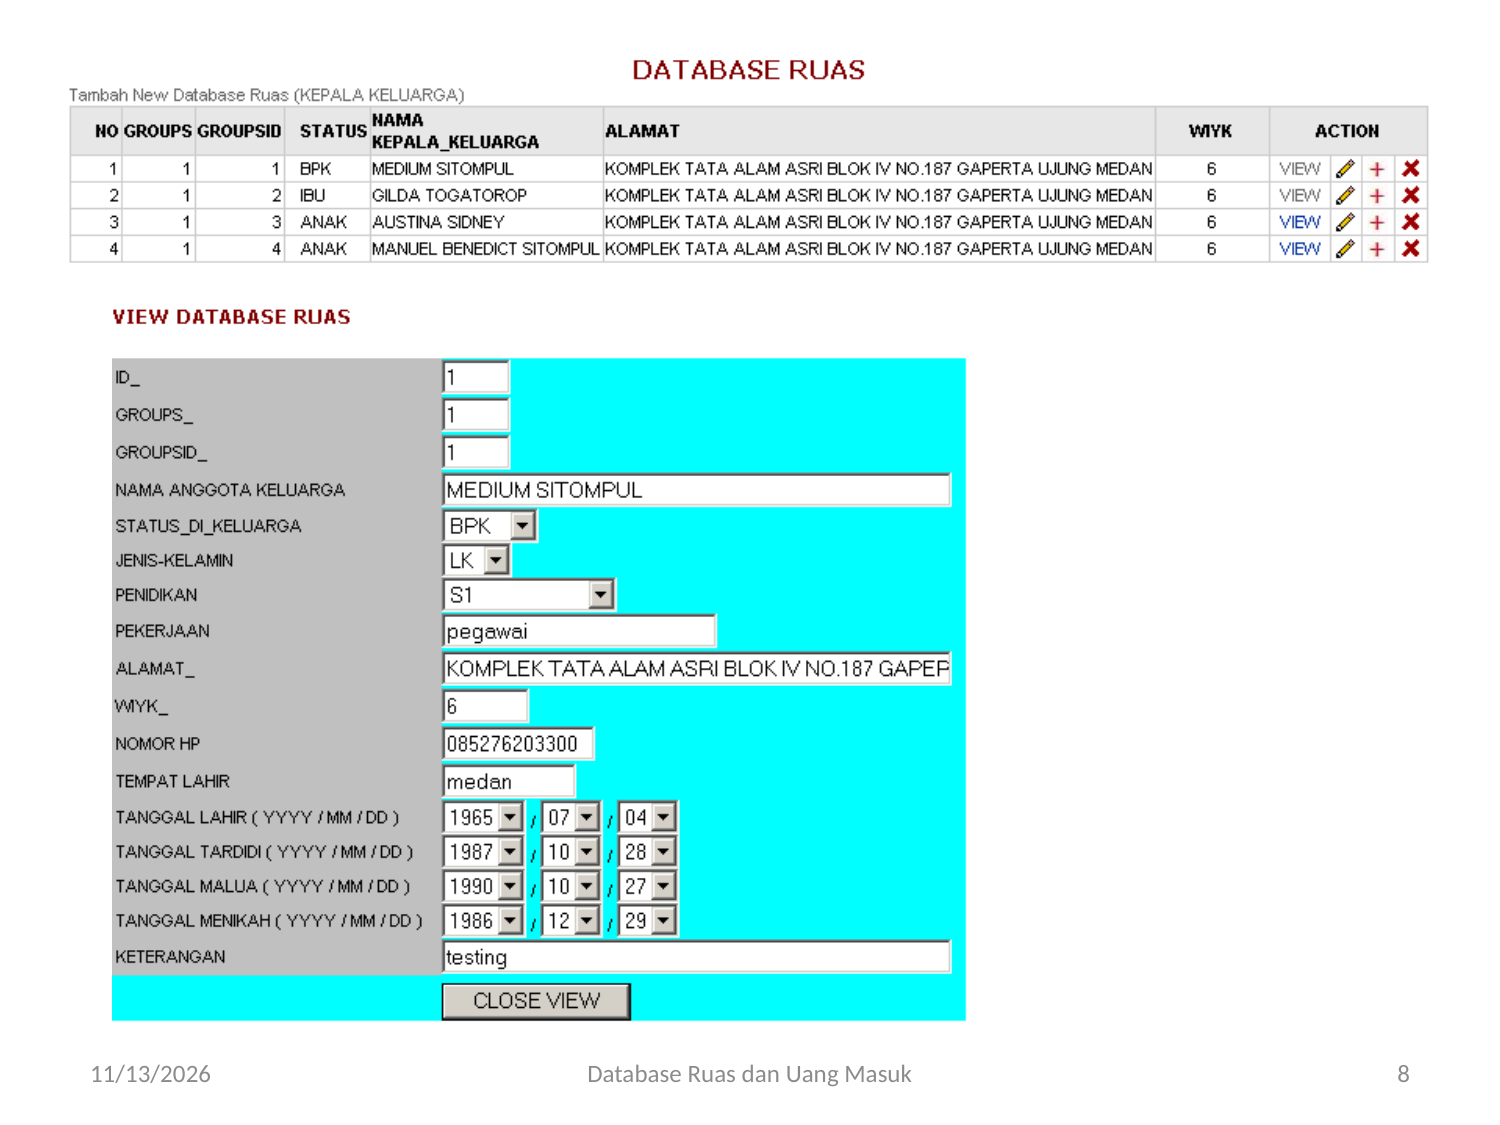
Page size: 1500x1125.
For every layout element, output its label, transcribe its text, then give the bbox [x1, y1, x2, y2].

footer Database Ruas dan Uang Masuk [512, 1052, 988, 1103]
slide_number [75, 1042, 425, 1103]
slide_number 8 [1074, 1042, 1425, 1103]
picture [112, 299, 999, 1043]
picture [37, 37, 1449, 285]
